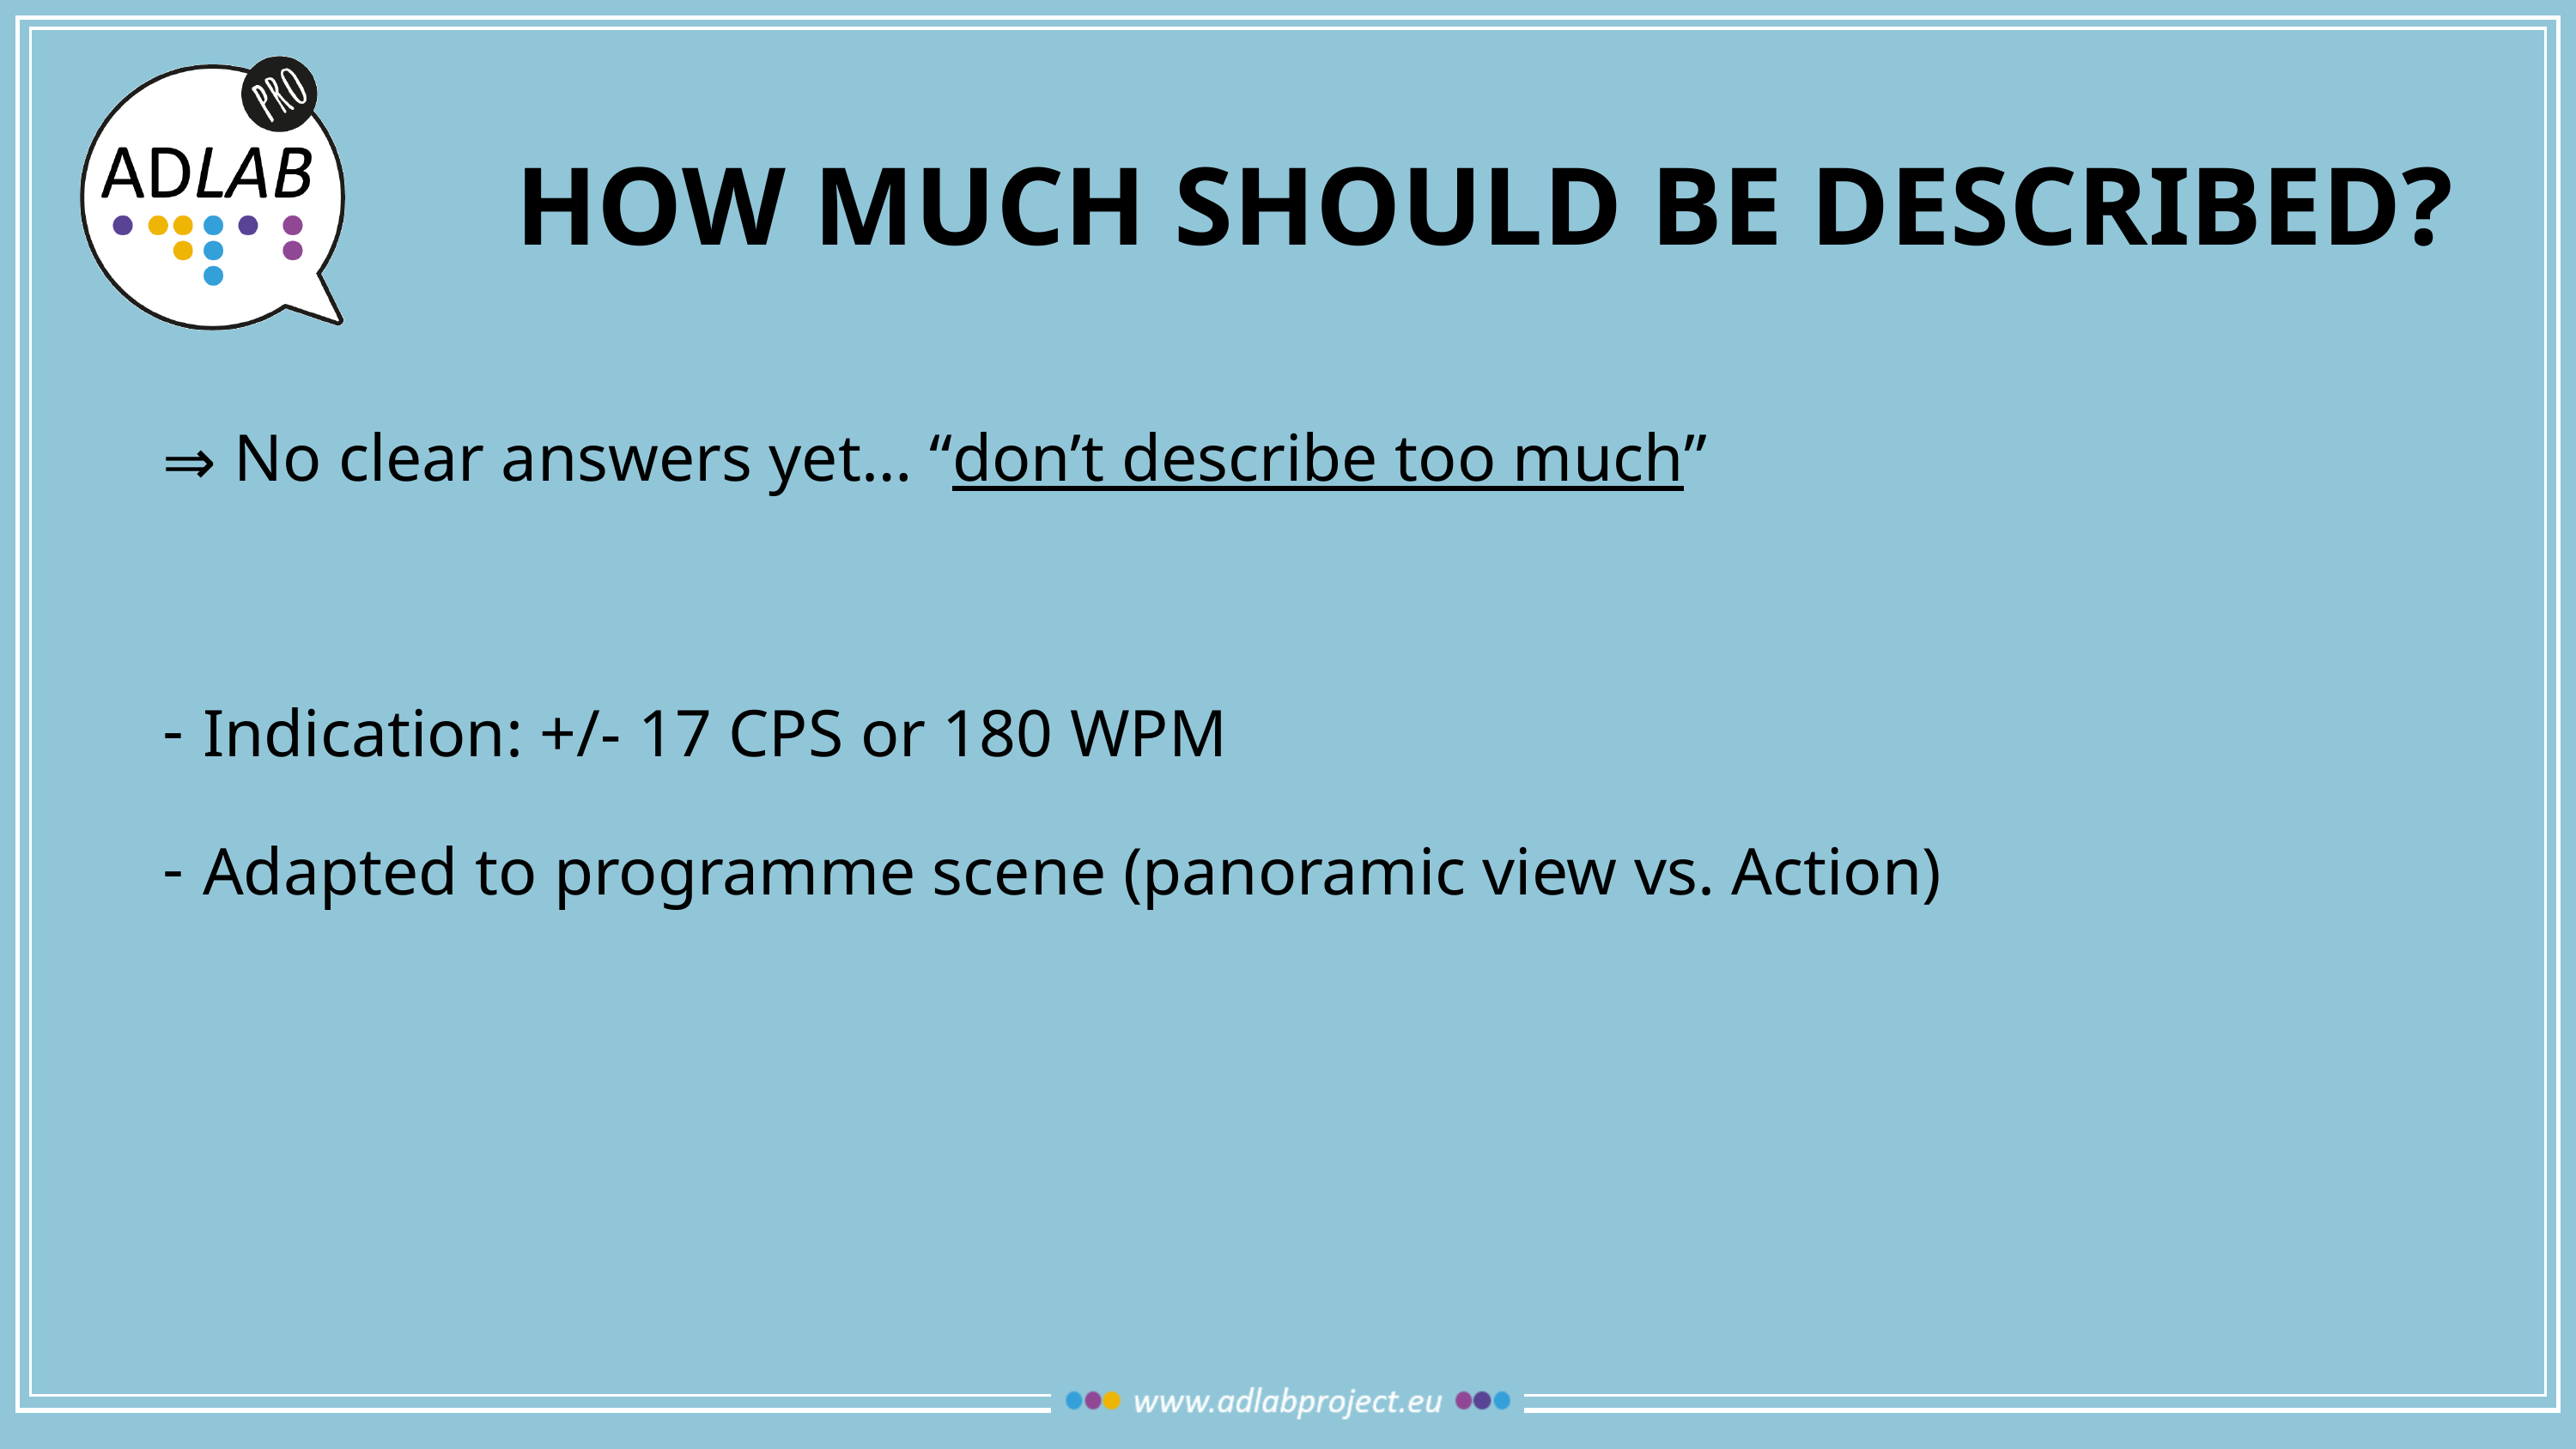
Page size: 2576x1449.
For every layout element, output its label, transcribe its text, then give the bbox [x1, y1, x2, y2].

title HOW MUCH SHOULD BE DESCRIBED? [350, 70, 2467, 351]
picture [72, 49, 353, 330]
picture [1051, 1378, 1524, 1429]
list No clear answers yet… “don’t describe too much” Indication: +/- 17 CPS or 180 WPM Adapted to programme scene (panoramic view vs. Action) [150, 372, 2467, 1168]
